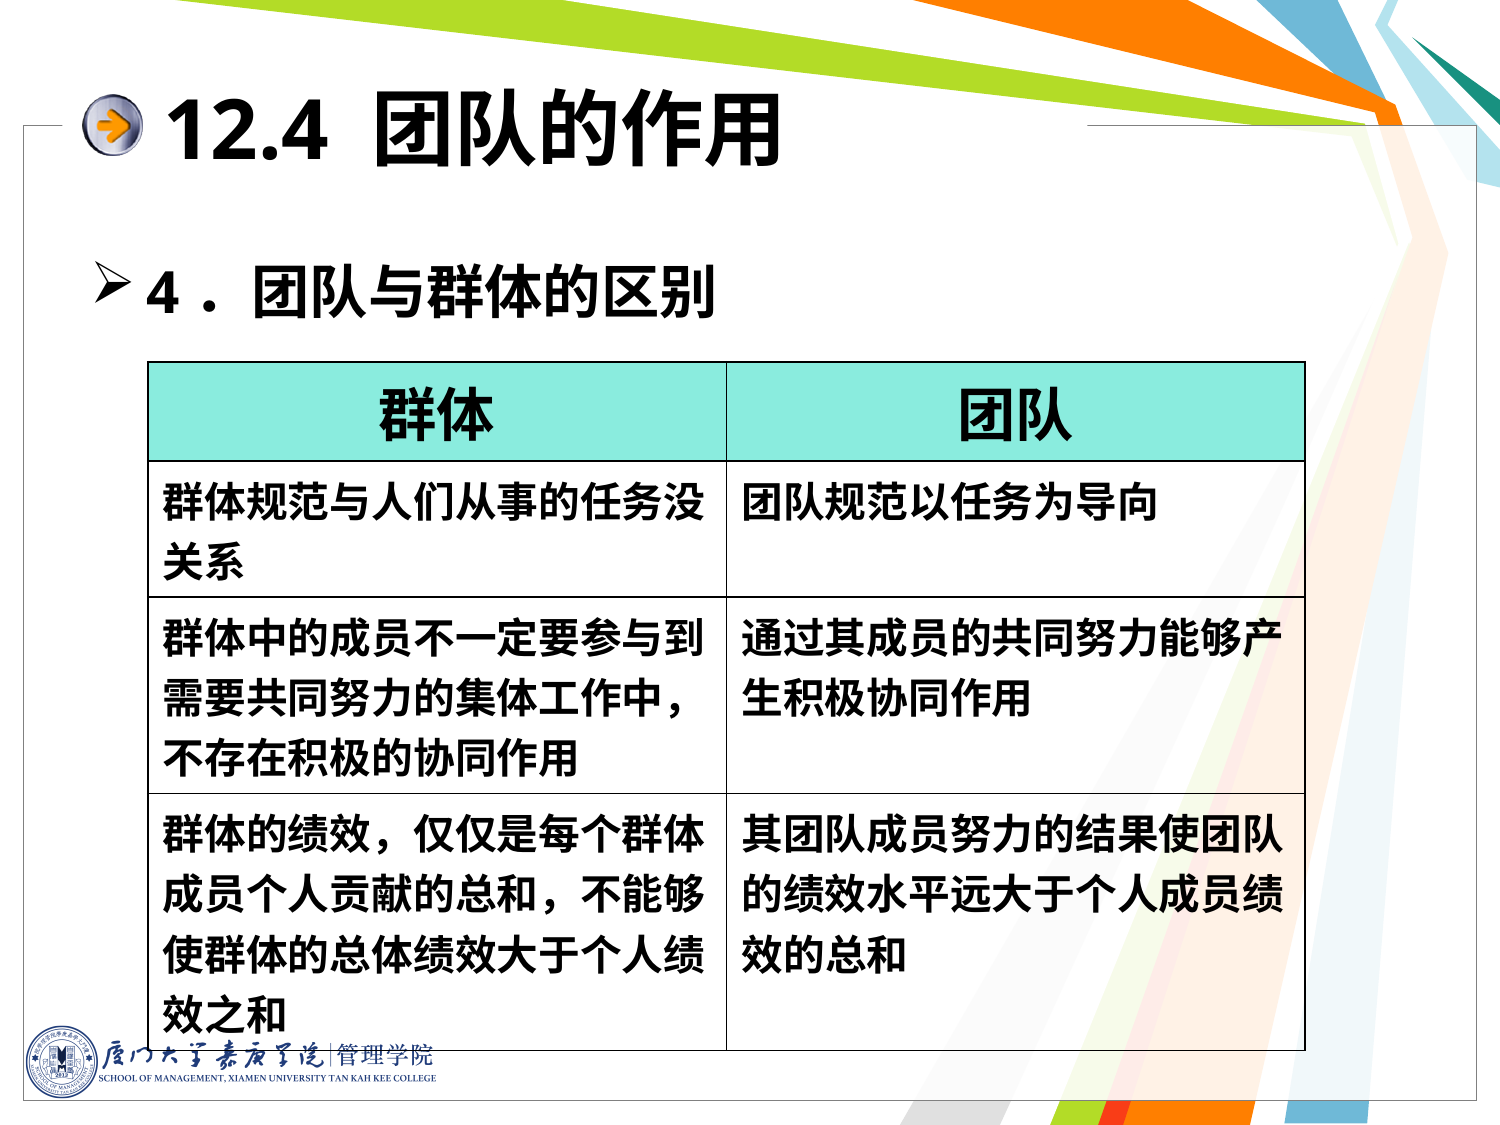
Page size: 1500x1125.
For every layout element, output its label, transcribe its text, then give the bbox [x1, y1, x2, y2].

table_cell 团队规范以任务为导向 [727, 462, 1304, 596]
table_cell 群体规范与人们从事的任务没关系 [149, 462, 726, 596]
picture [82, 94, 143, 156]
table_cell 其团队成员努力的结果使团队的绩效水平远大于个人成员绩效的总和 [727, 794, 1304, 1050]
table_cell 群体的绩效，仅仅是每个群体成员个人贡献的总和，不能够使群体的总体绩效大于个人绩效之和 [149, 794, 726, 1050]
table_cell 群体中的成员不一定要参与到需要共同努力的集体工作中，不存在积极的协同作用 [149, 598, 726, 793]
table_header 群体 [149, 363, 726, 460]
list 4．团队与群体的区别 [75, 212, 1425, 338]
table_header 团队 [727, 363, 1304, 460]
picture [24, 1024, 438, 1100]
table_cell 通过其成员的共同努力能够产生积极协同作用 [727, 598, 1304, 793]
title 12.4 团队的作用 [148, 32, 1182, 212]
